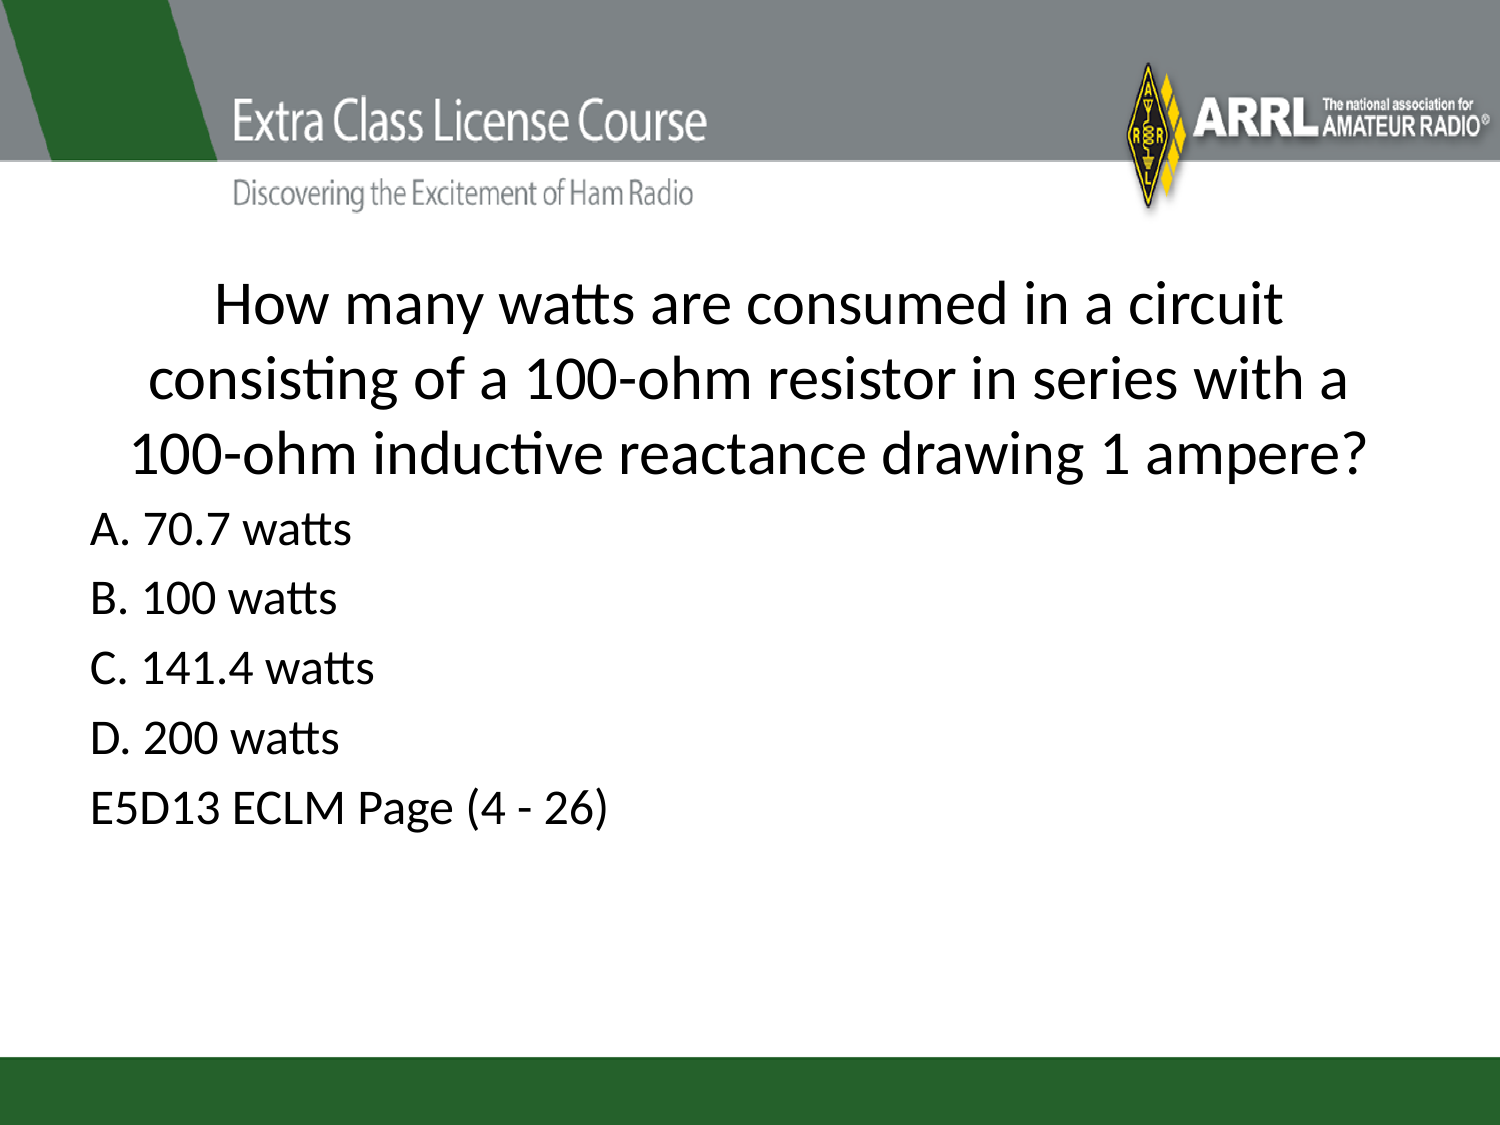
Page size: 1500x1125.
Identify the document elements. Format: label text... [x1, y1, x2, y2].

picture [0, 0, 1500, 1125]
list A. 70.7 watts B. 100 watts C. 141.4 watts D. 200 watts E5D13 ECLM Page (4 - 26) [75, 487, 1425, 1005]
title How many watts are consumed in a circuit consisting of a 100-ohm resistor in series with a 100-ohm inductive reactance drawing 1 ampere? [75, 254, 1425, 435]
